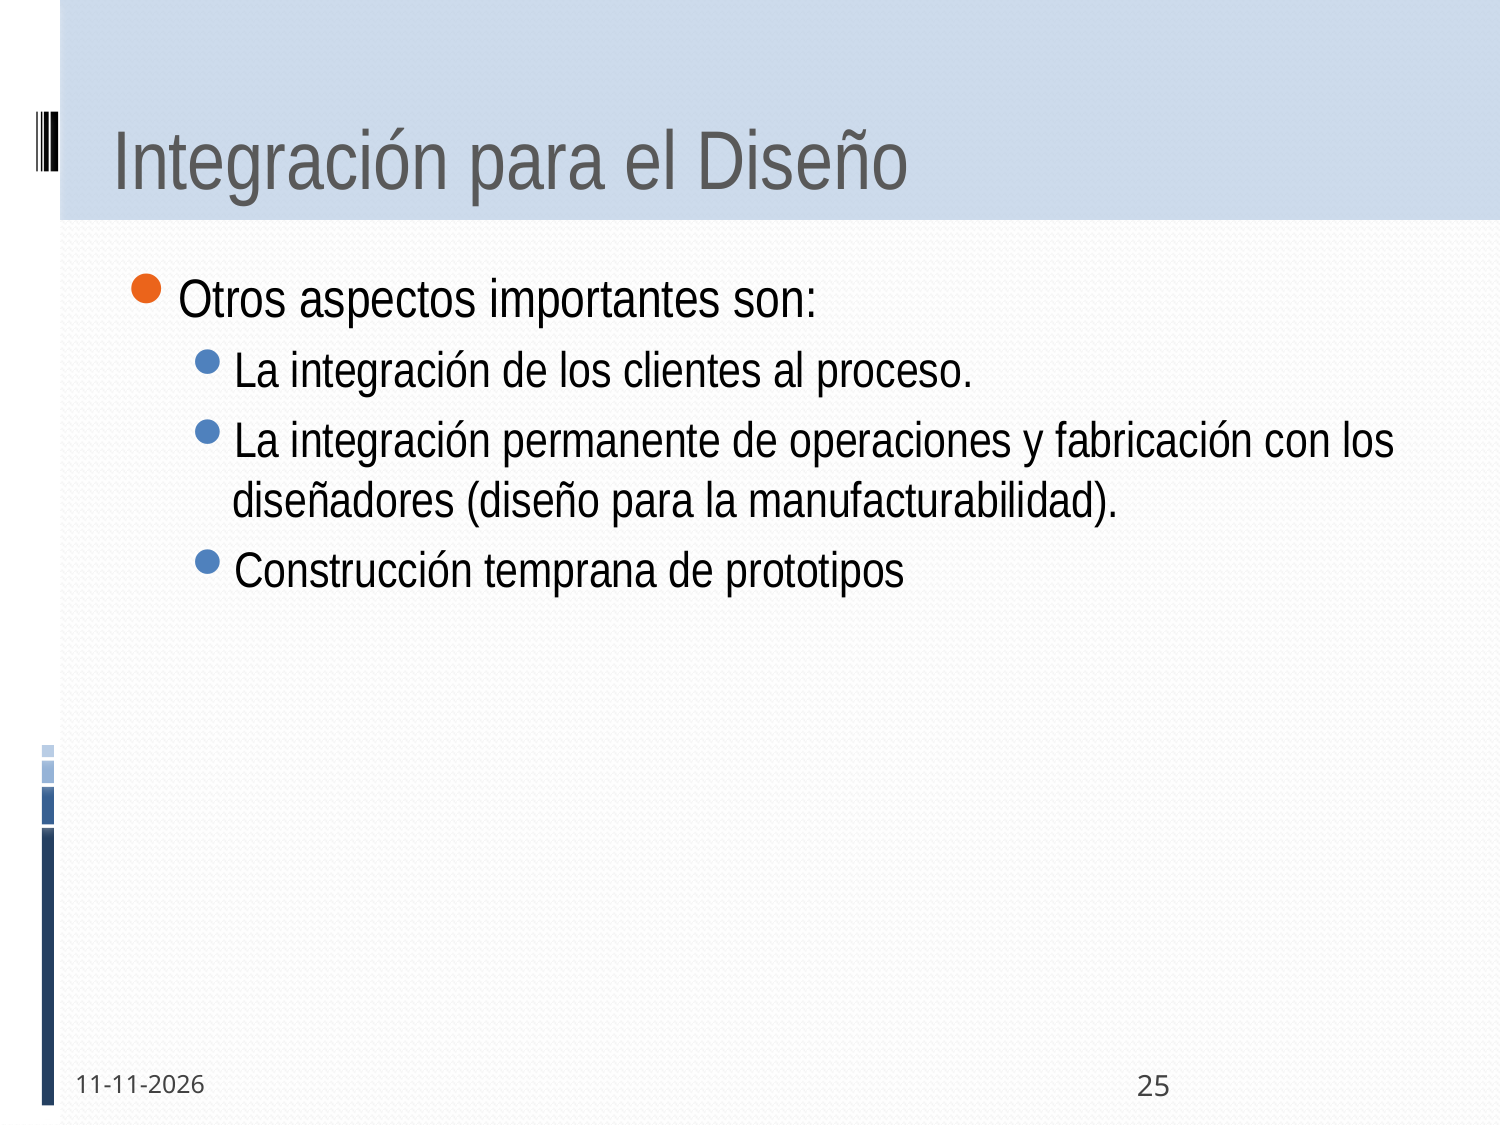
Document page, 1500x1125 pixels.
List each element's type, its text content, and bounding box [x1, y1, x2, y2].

title Integración para el Diseño [111, 18, 1436, 207]
slide_number 25 [1045, 1046, 1171, 1107]
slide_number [75, 1042, 243, 1103]
list Otros aspectos importantes son: La integración de los clientes al proceso. La integración permanente de operaciones y fabricación con los diseñadores (diseño para la manufacturabilidad). Construcción temprana de prototipos [111, 255, 1436, 1038]
